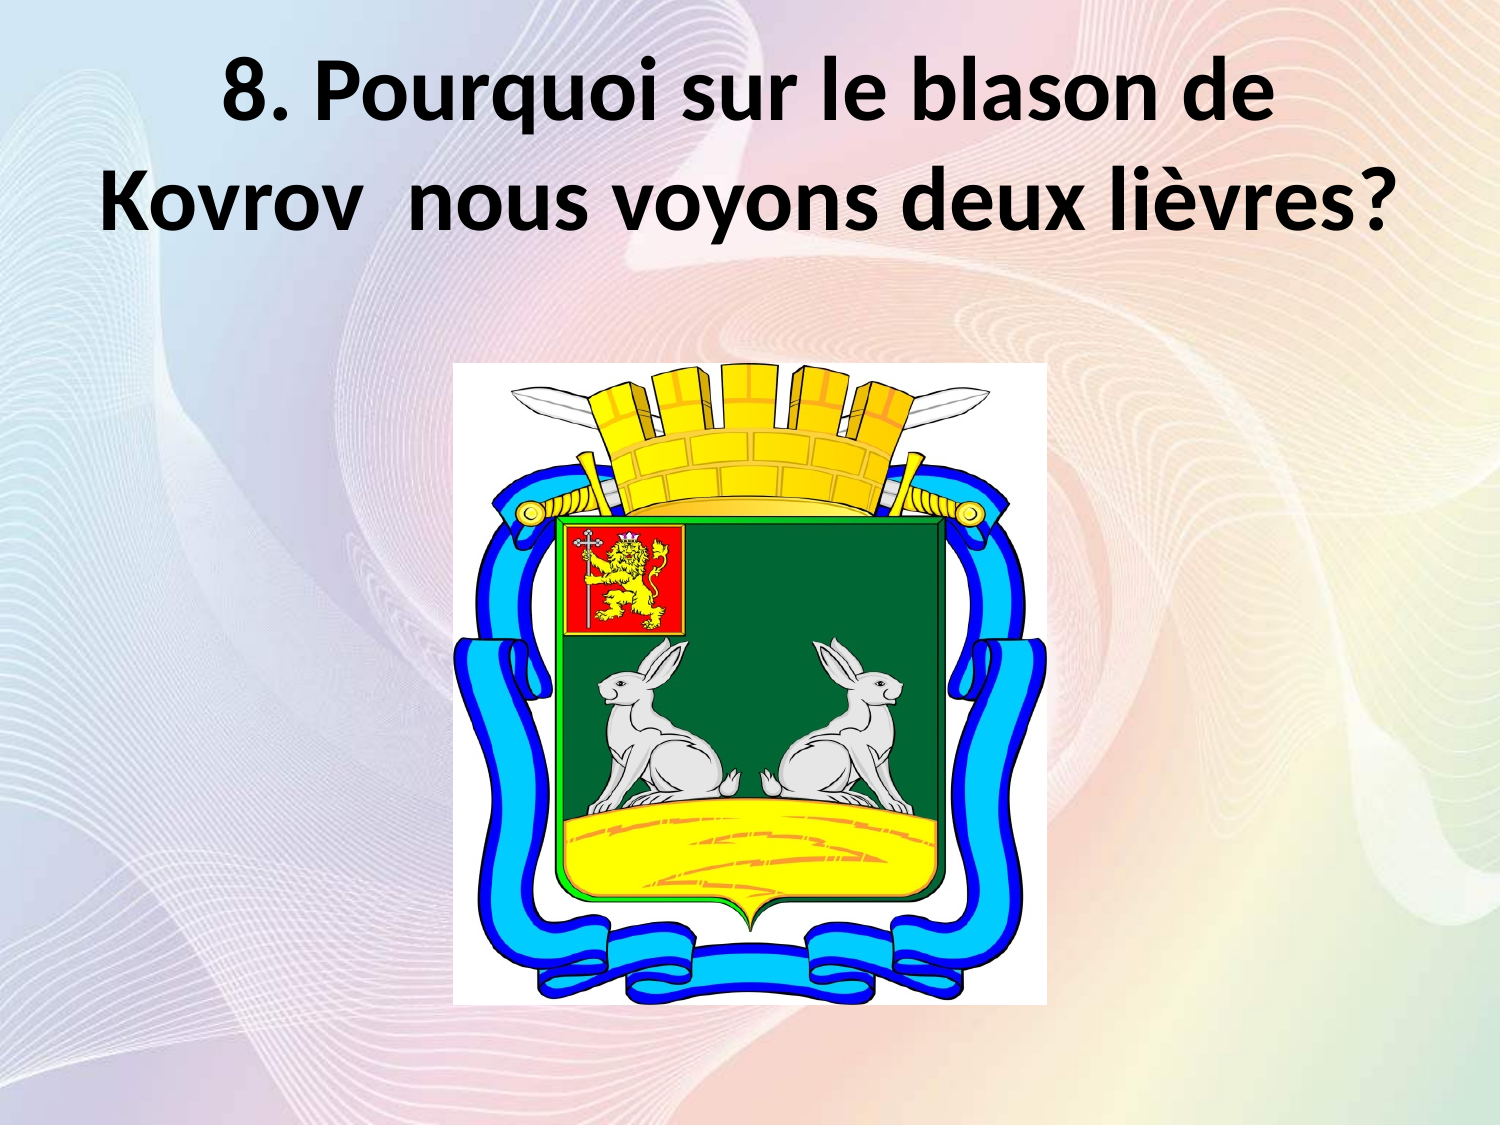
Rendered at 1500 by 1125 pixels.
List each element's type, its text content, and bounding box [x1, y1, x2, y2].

title 8. Pourquoi sur le blason de Kovrov nous voyons deux lièvres? [75, 45, 1425, 233]
picture [0, 0, 1500, 1125]
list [452, 362, 1048, 1006]
